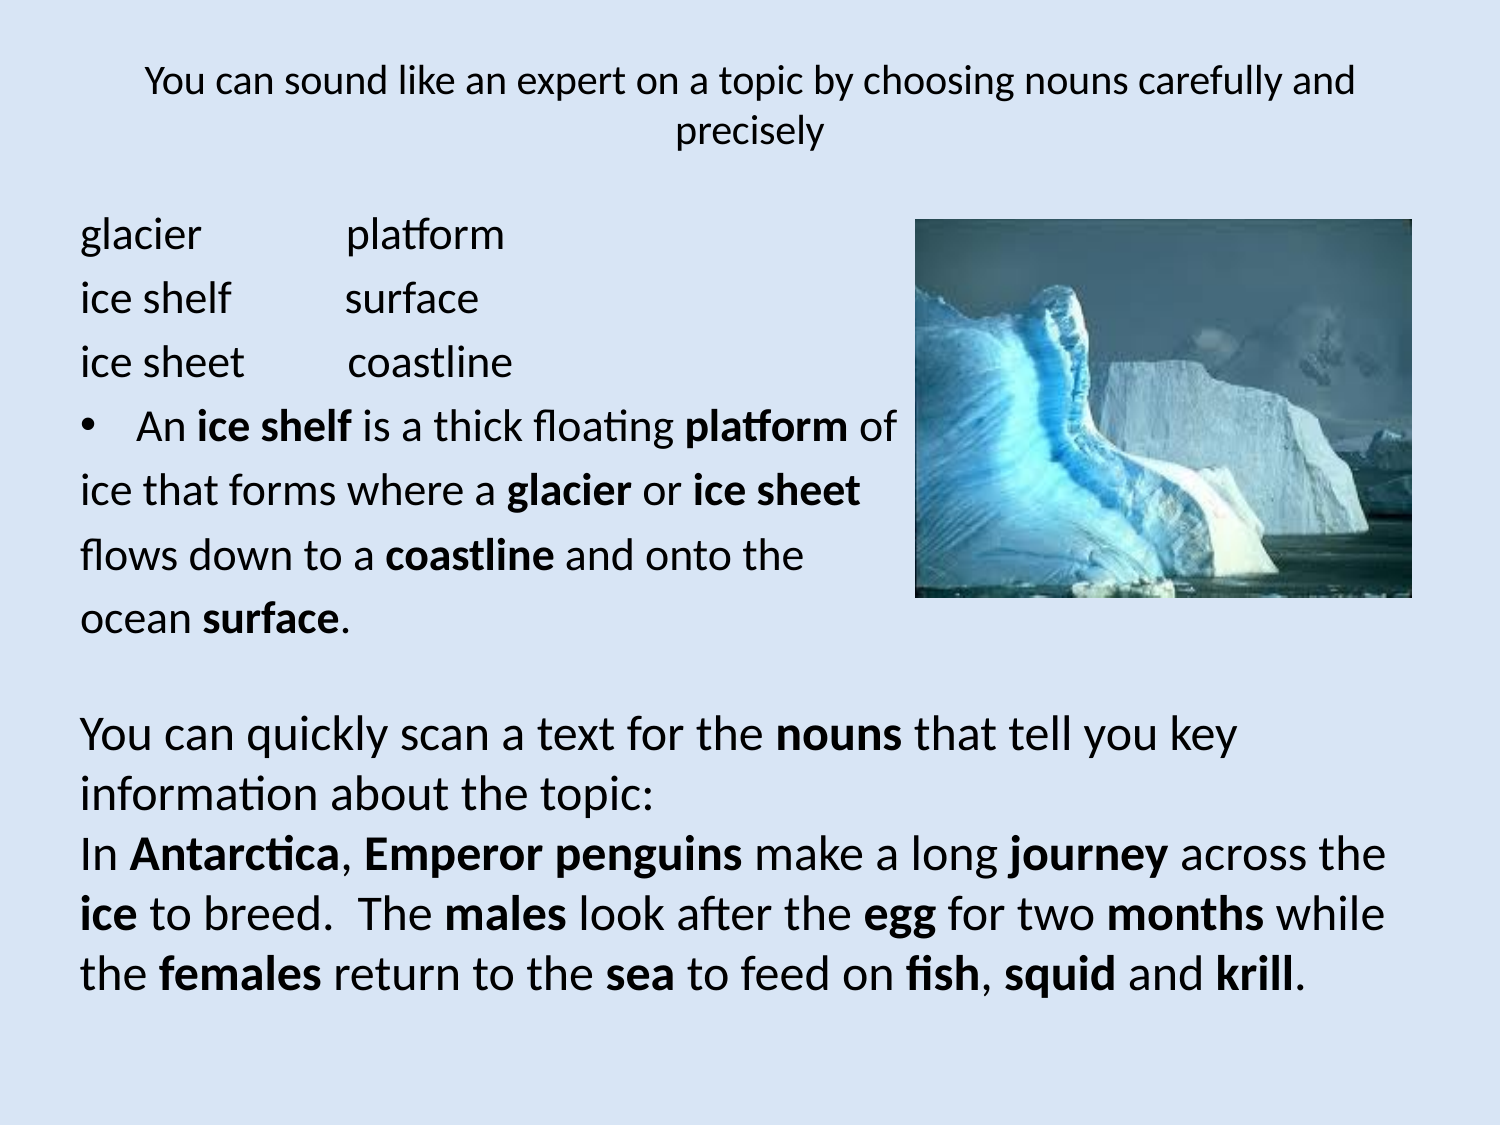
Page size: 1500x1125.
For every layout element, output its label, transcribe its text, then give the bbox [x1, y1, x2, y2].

text_box You can quickly scan a text for the nouns that tell you key information about the topic: In Antarctica, Emperor penguins make a long journey across the ice to breed. The males look after the egg for two months while the females return to the sea to feed on fish, squid and krill. [64, 633, 1424, 1009]
title You can sound like an expert on a topic by choosing nouns carefully and precisely [75, 45, 1425, 233]
picture [915, 219, 1412, 599]
list glacier platform ice shelf surface ice sheet coastline An ice shelf is a thick floating platform of ice that forms where a glacier or ice sheet flows down to a coastline and onto the ocean surface. [64, 196, 1415, 633]
